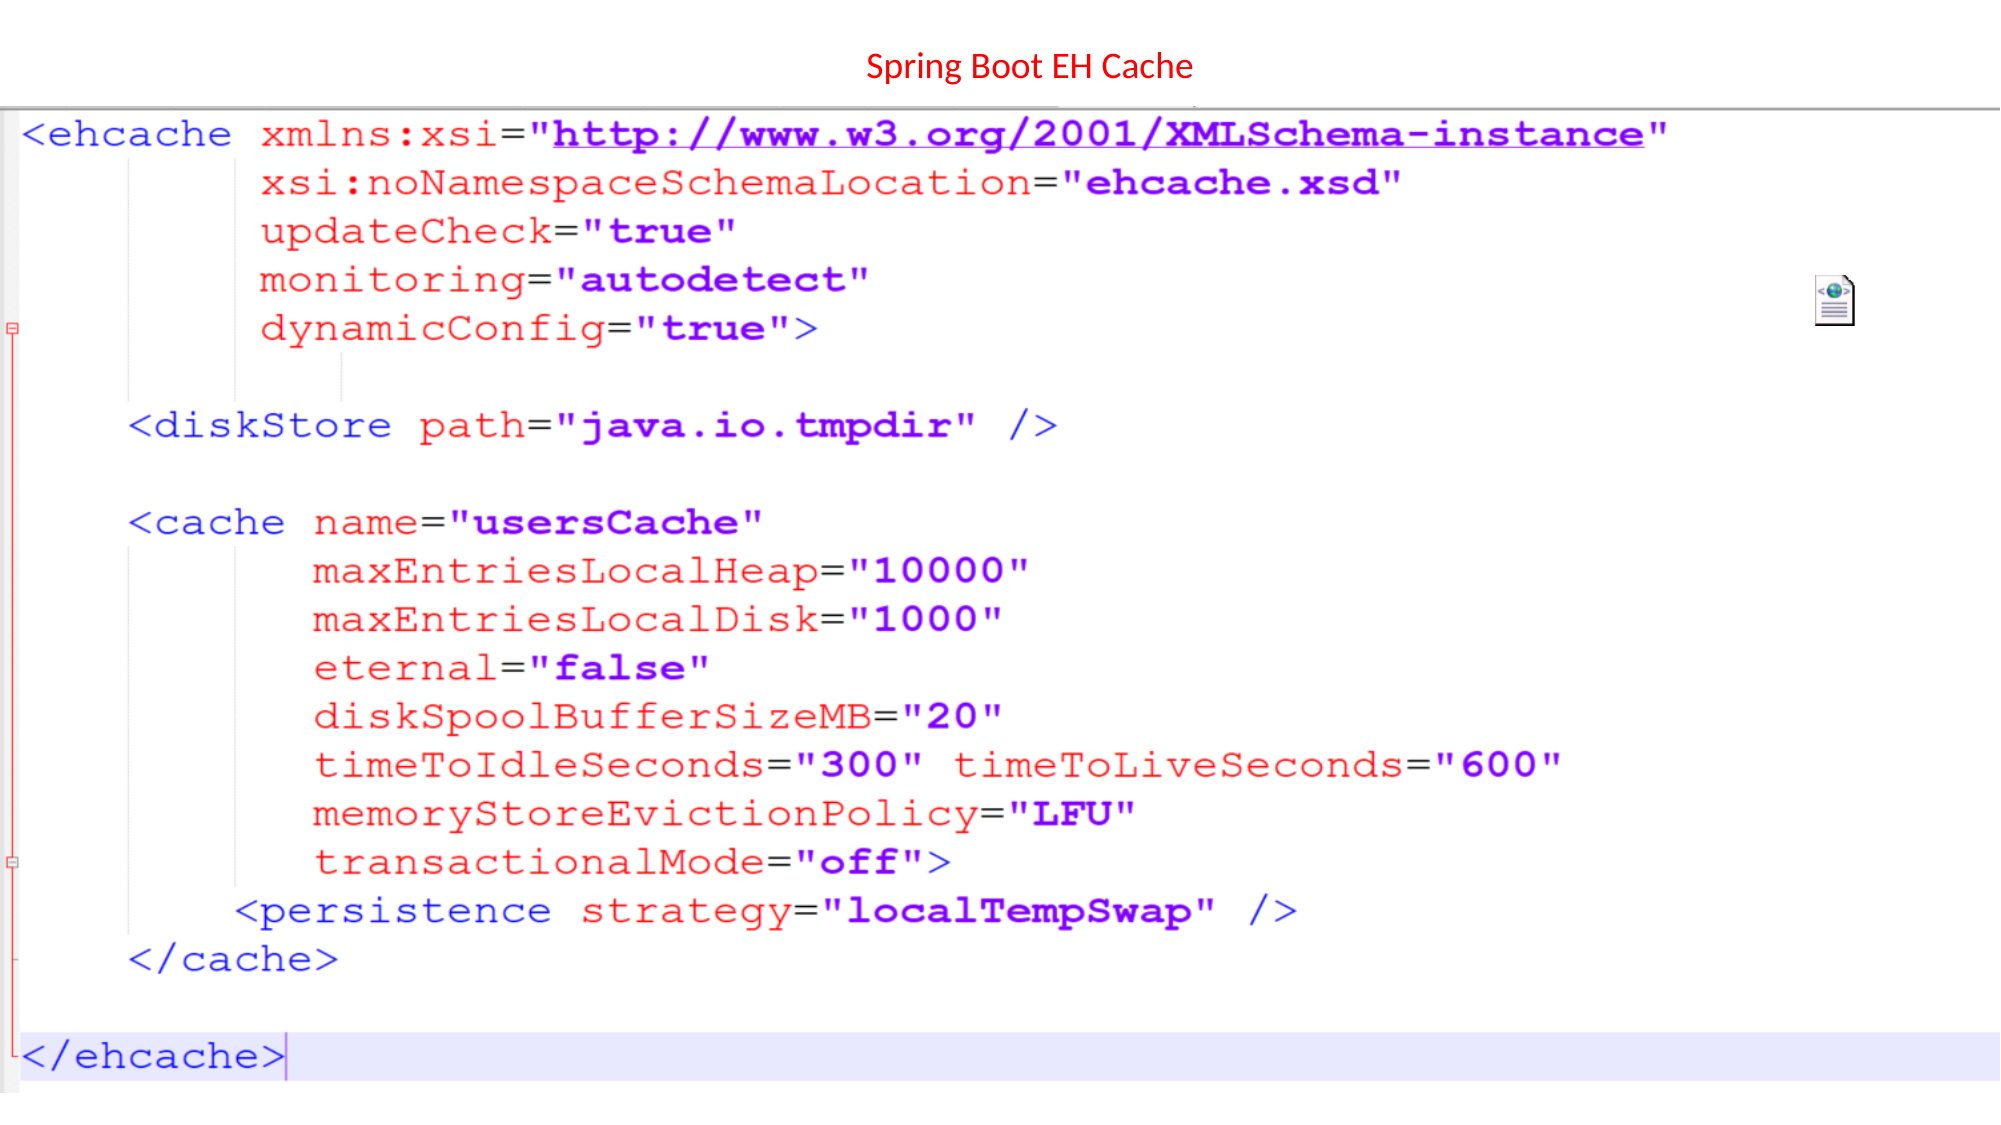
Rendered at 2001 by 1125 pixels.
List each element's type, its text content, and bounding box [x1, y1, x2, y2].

text_box Spring Boot EH Cache [508, 0, 1552, 106]
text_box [1803, 275, 1866, 406]
picture [0, 106, 2000, 1094]
